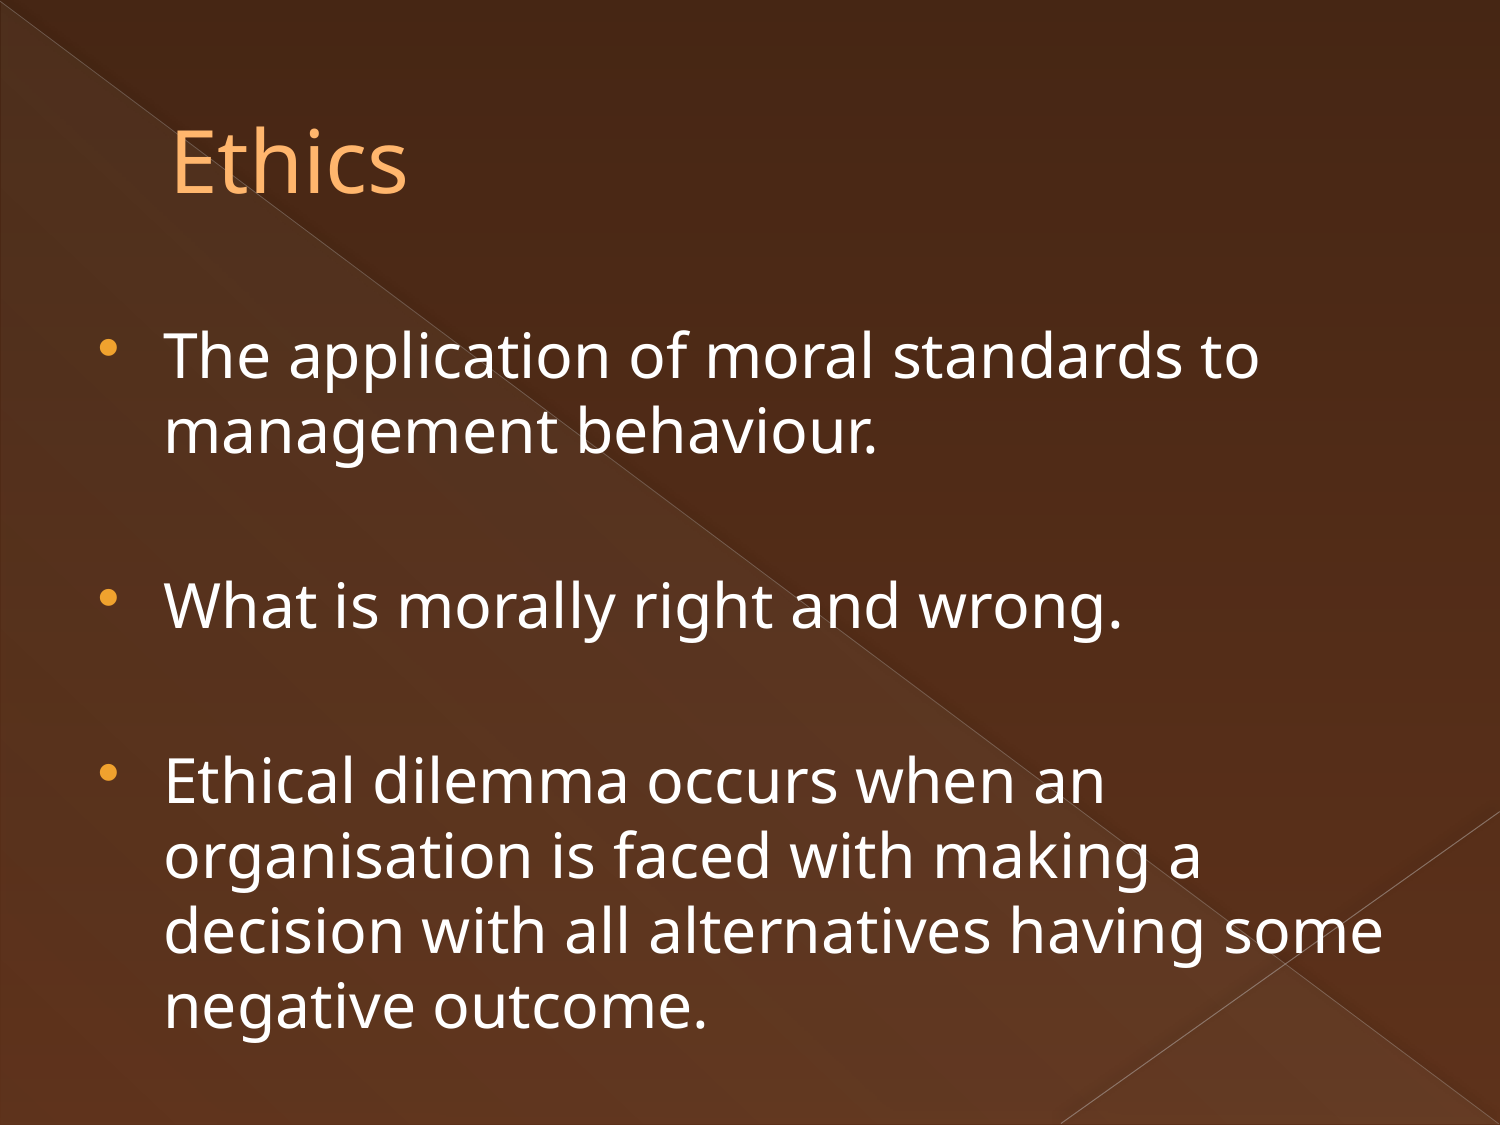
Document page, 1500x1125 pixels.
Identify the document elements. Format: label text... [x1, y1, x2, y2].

list The application of moral standards to management behaviour. What is morally right and wrong. Ethical dilemma occurs when an organisation is faced with making a decision with all alternatives having some negative outcome. [75, 308, 1425, 1059]
title Ethics [75, 43, 1425, 274]
